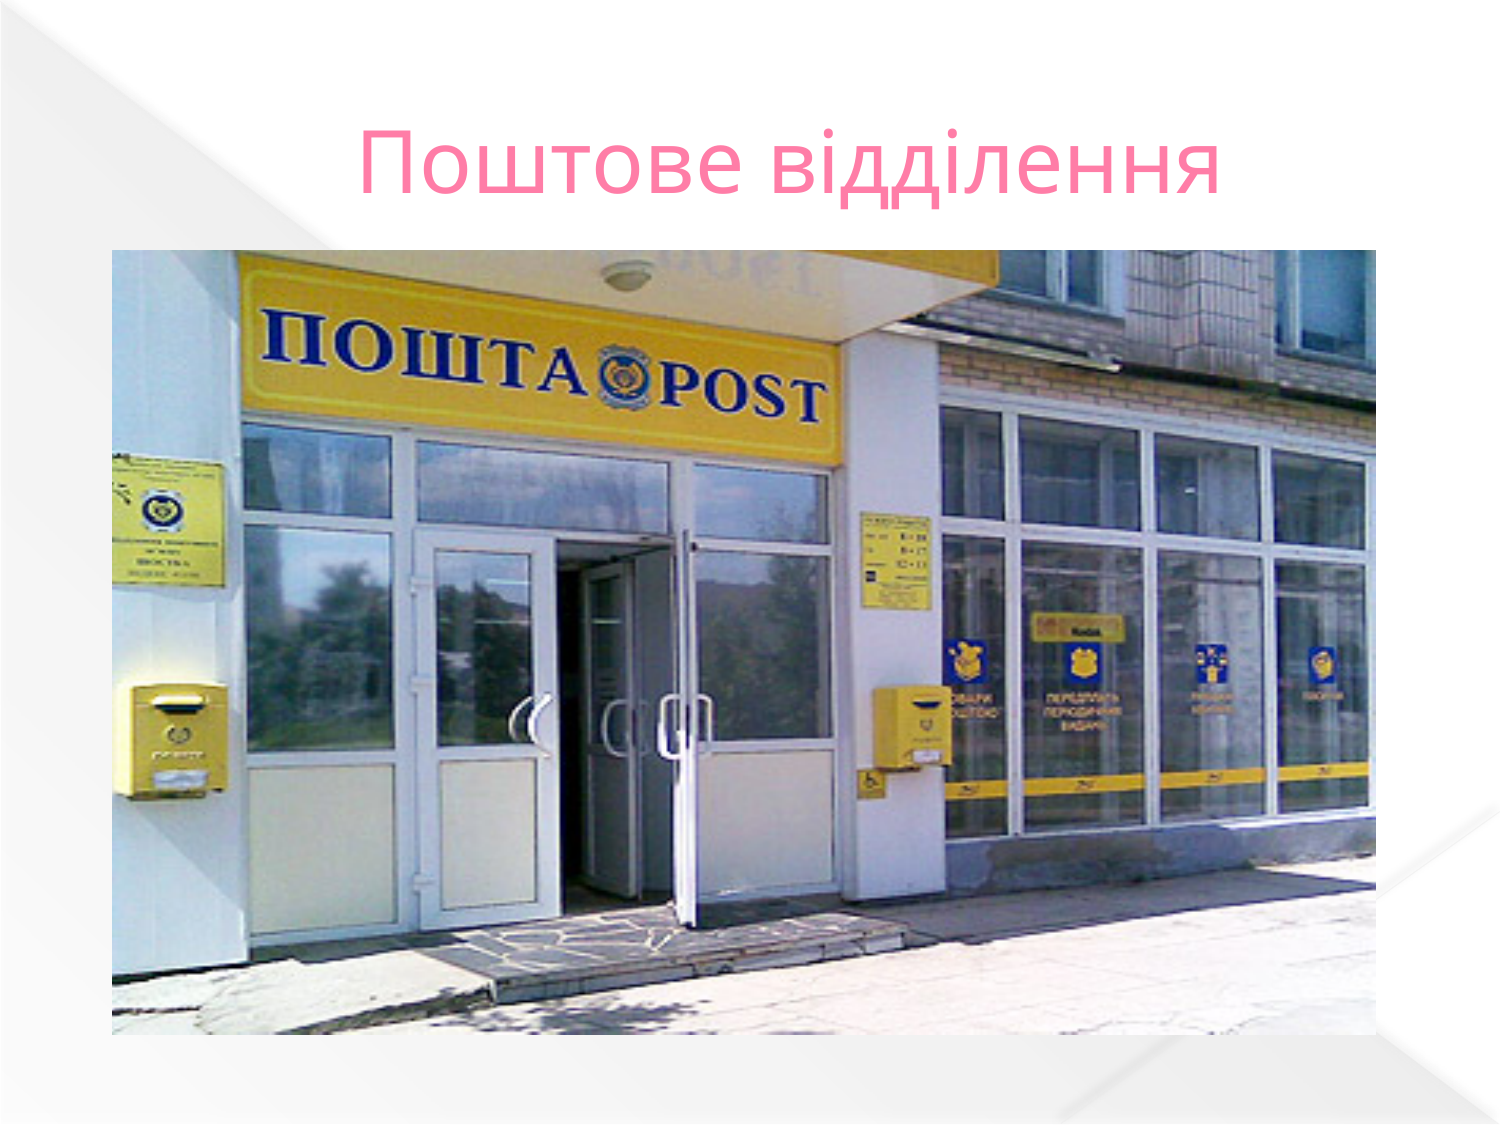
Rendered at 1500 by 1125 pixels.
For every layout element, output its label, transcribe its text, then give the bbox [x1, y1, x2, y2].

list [111, 250, 1377, 1036]
title Поштове відділення [75, 43, 1425, 274]
